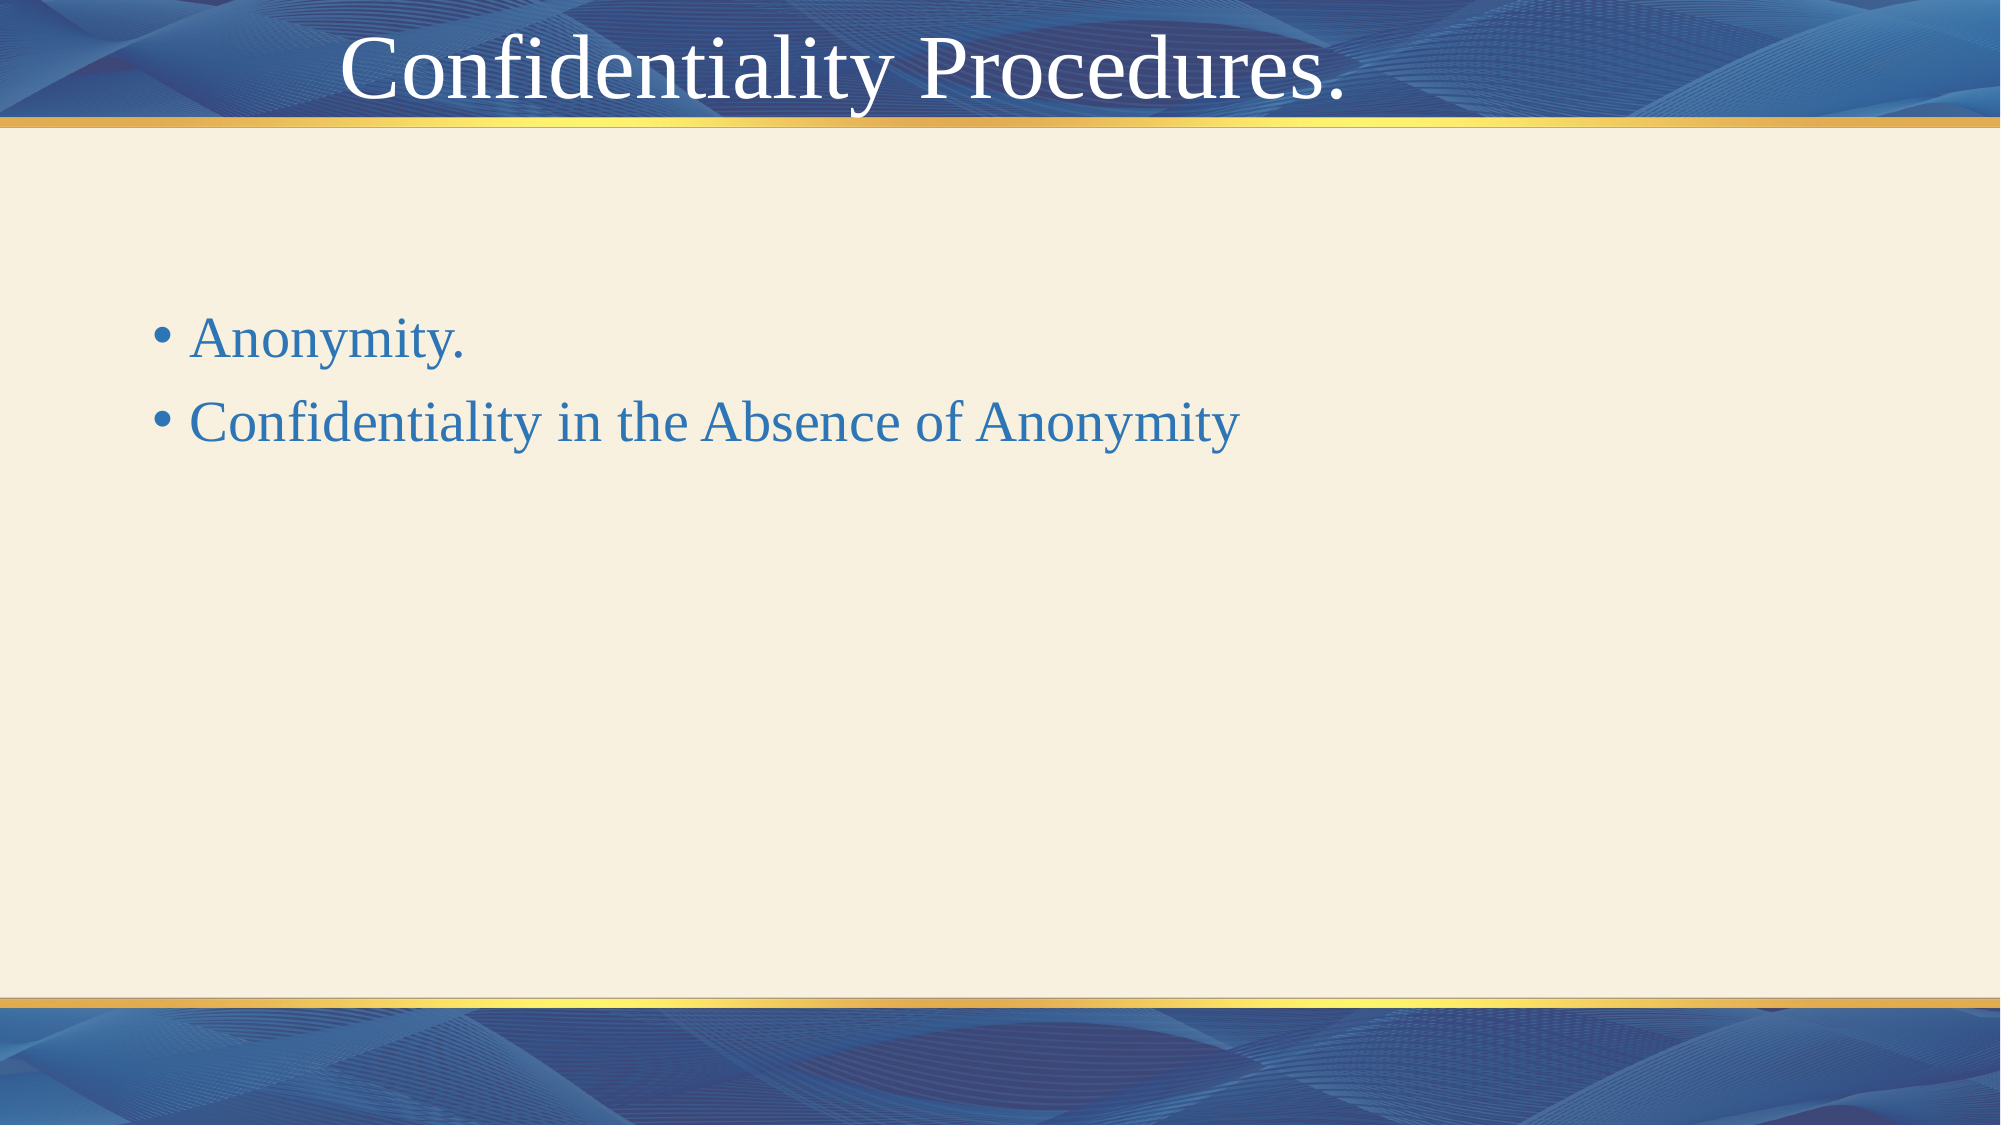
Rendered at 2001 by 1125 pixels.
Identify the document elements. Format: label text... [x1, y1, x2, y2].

title Confidentiality Procedures. [324, 0, 1675, 138]
picture [0, 0, 2001, 1125]
list Anonymity. Confidentiality in the Absence of Anonymity [137, 299, 1863, 1014]
